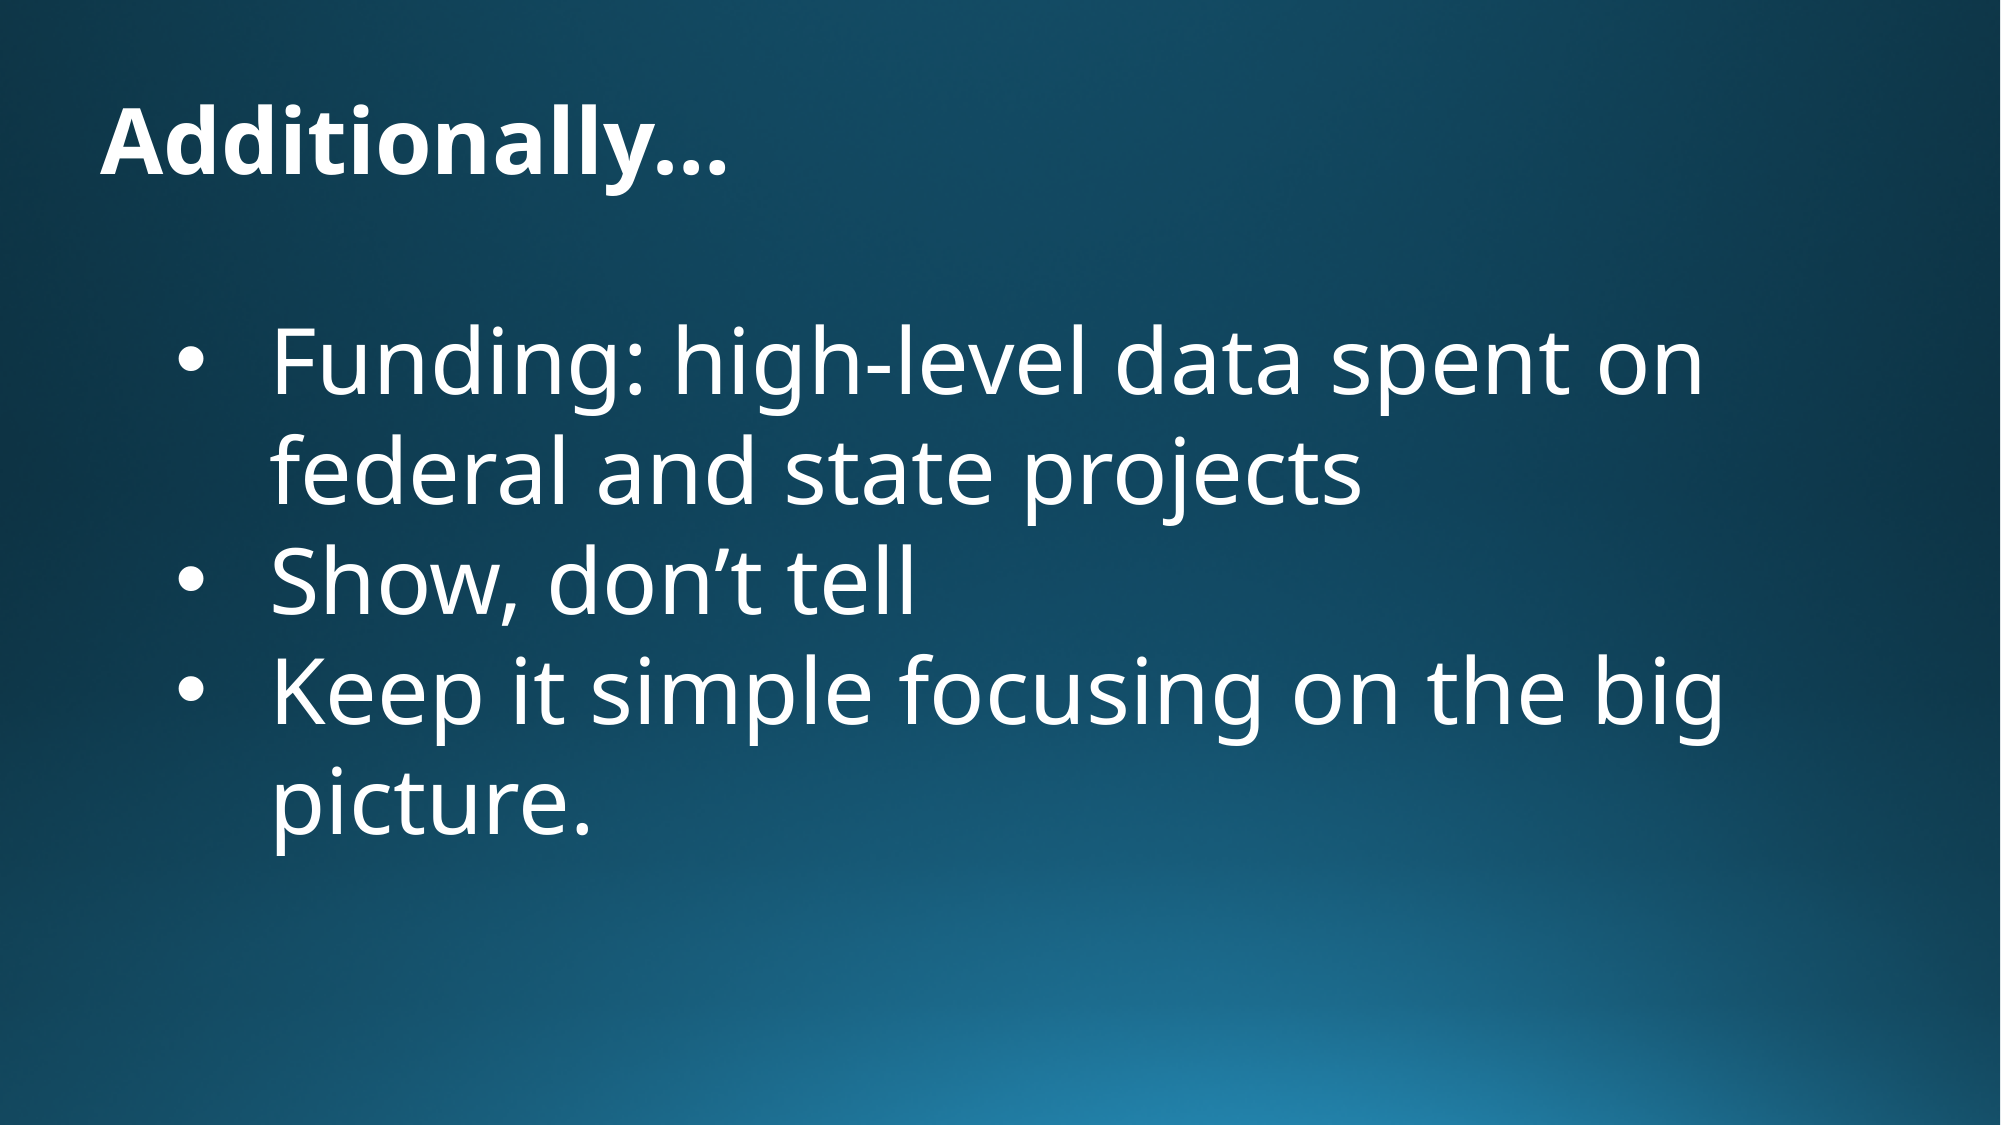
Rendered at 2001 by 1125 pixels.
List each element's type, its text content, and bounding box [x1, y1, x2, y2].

picture [0, 0, 2001, 1125]
text_box Additionally… Funding: high-level data spent on federal and state projects Show, don’t tell Keep it simple focusing on the big picture. [85, 75, 1916, 861]
